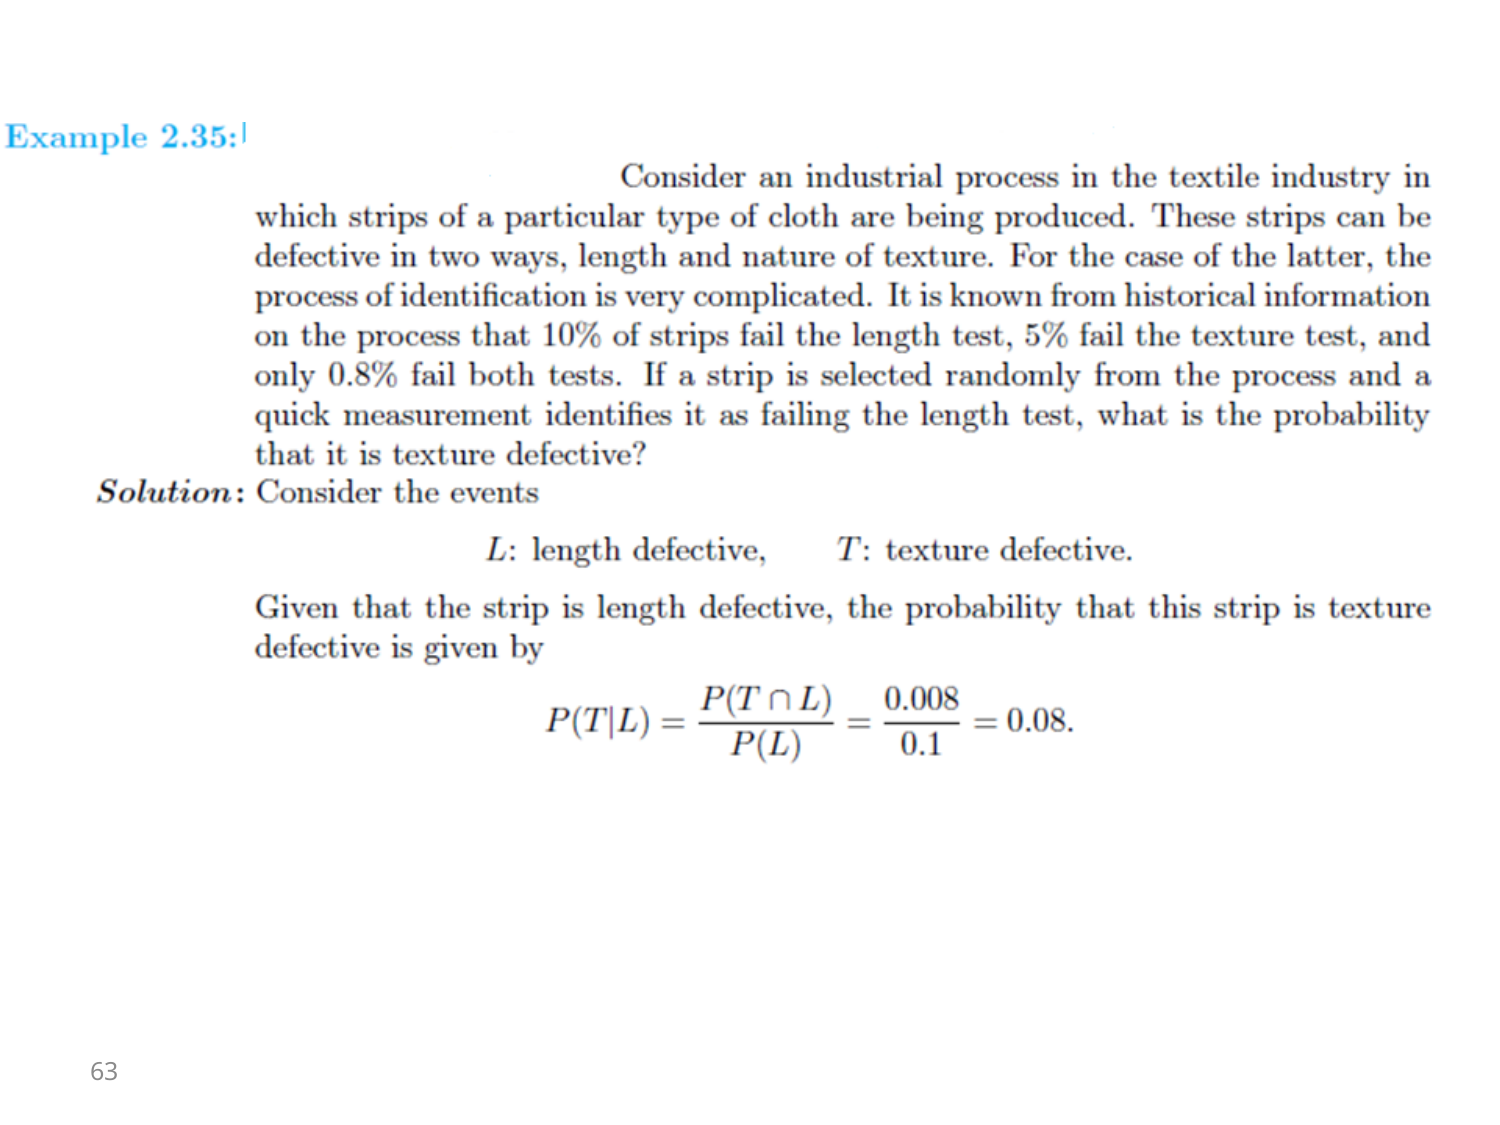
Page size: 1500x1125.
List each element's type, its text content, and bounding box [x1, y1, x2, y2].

picture [1, 122, 1475, 788]
slide_number 63 [75, 1042, 425, 1103]
